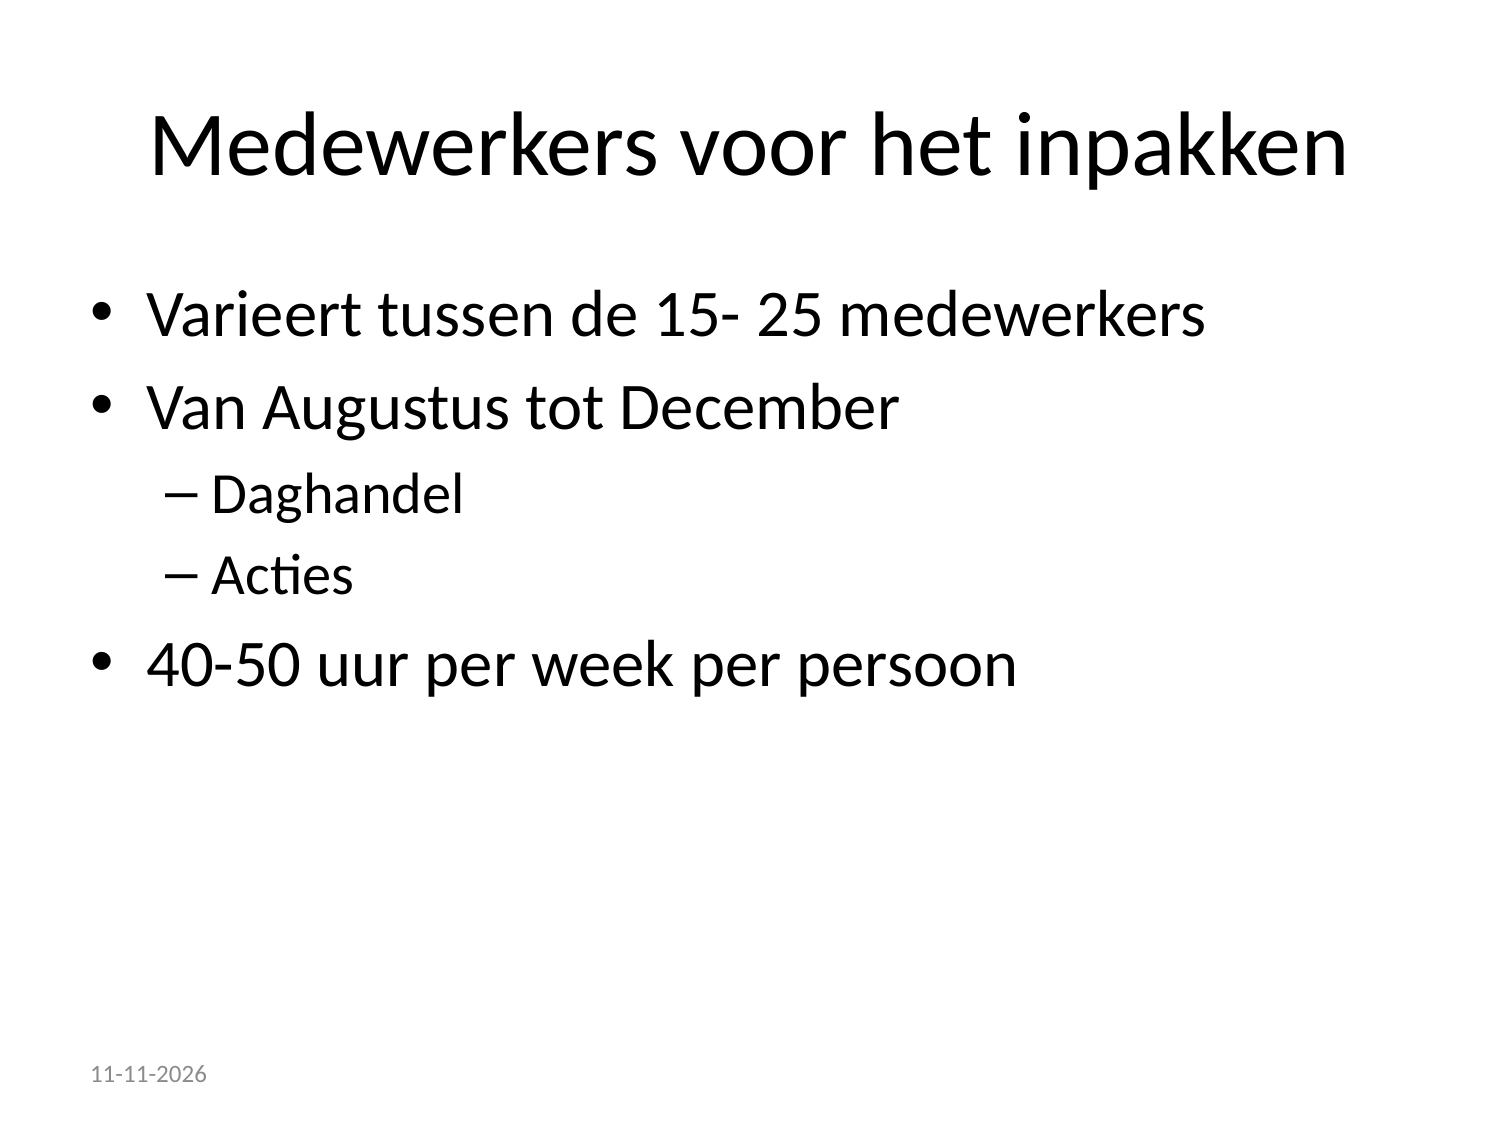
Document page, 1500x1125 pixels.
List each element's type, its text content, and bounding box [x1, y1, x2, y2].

title Medewerkers voor het inpakken [75, 45, 1425, 233]
list Varieert tussen de 15- 25 medewerkers Van Augustus tot December Daghandel Acties 40-50 uur per week per persoon [75, 262, 1425, 1005]
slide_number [75, 1042, 425, 1103]
